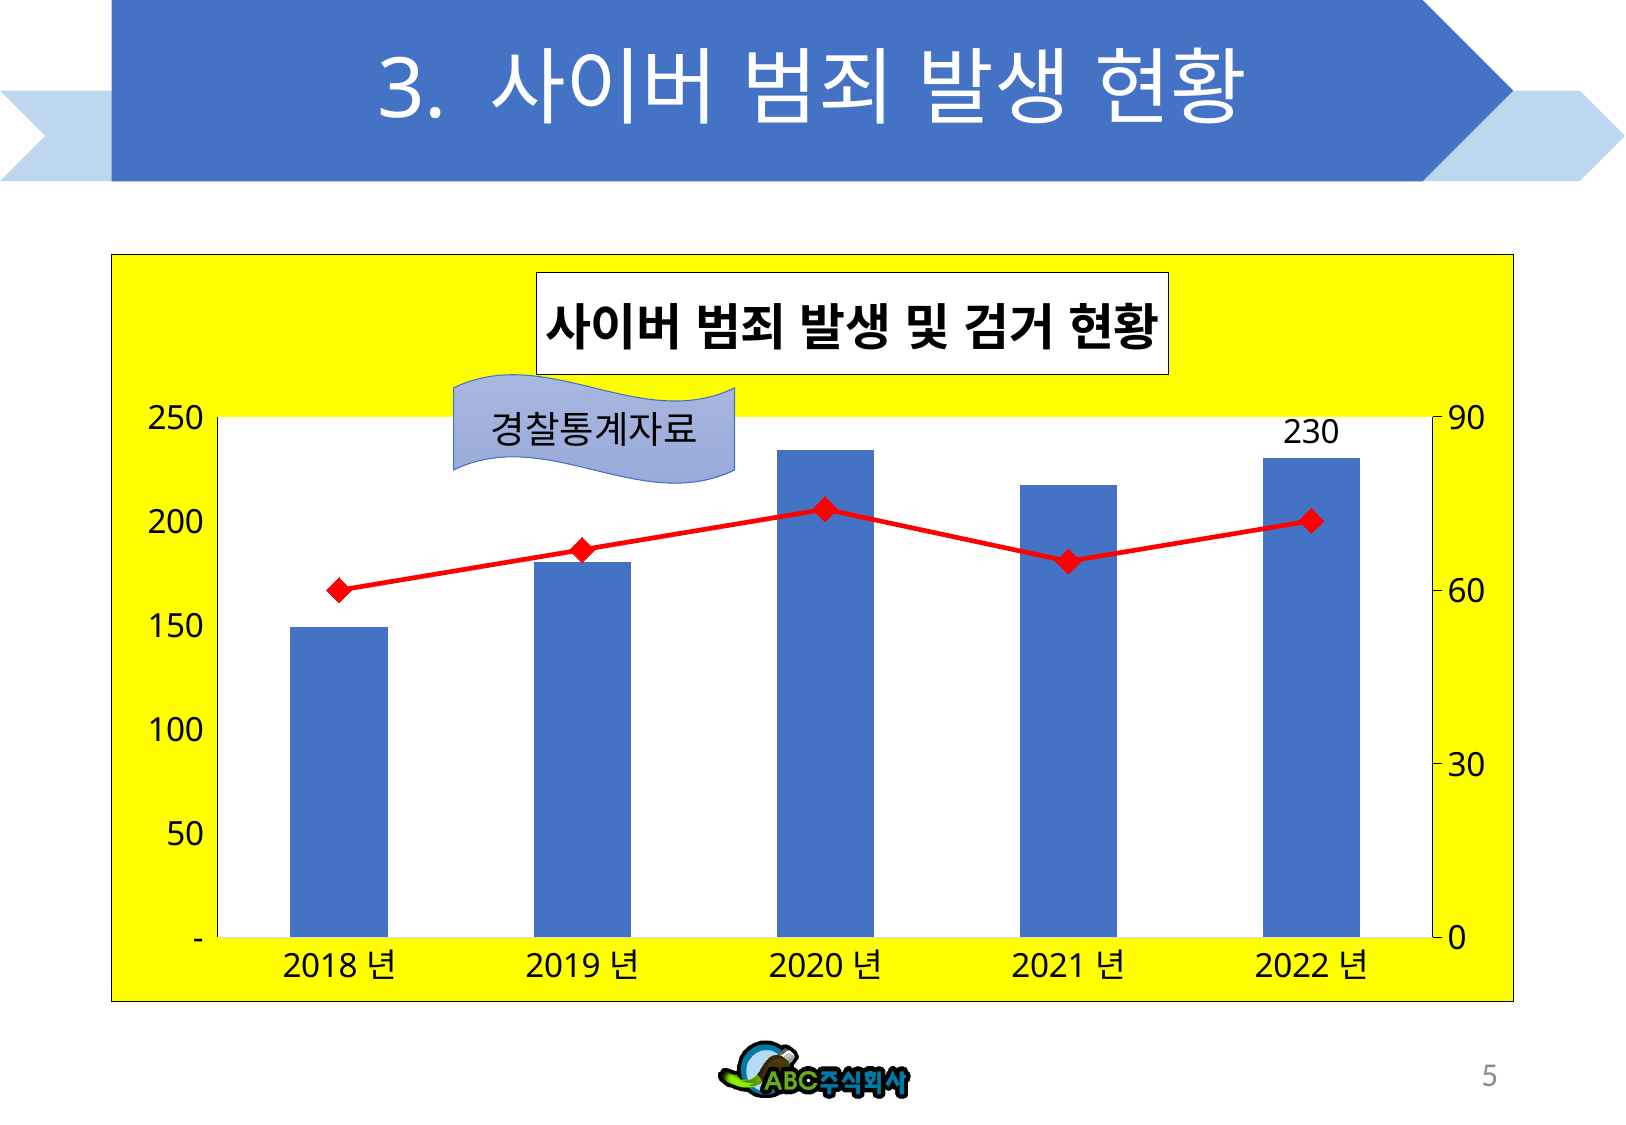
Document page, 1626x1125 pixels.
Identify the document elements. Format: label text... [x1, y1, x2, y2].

picture [709, 1034, 916, 1103]
title 3. 사이버 범죄 발생 현황 [0, 0, 1625, 182]
slide_number 5 [1147, 1042, 1514, 1103]
chart [111, 254, 1514, 1002]
